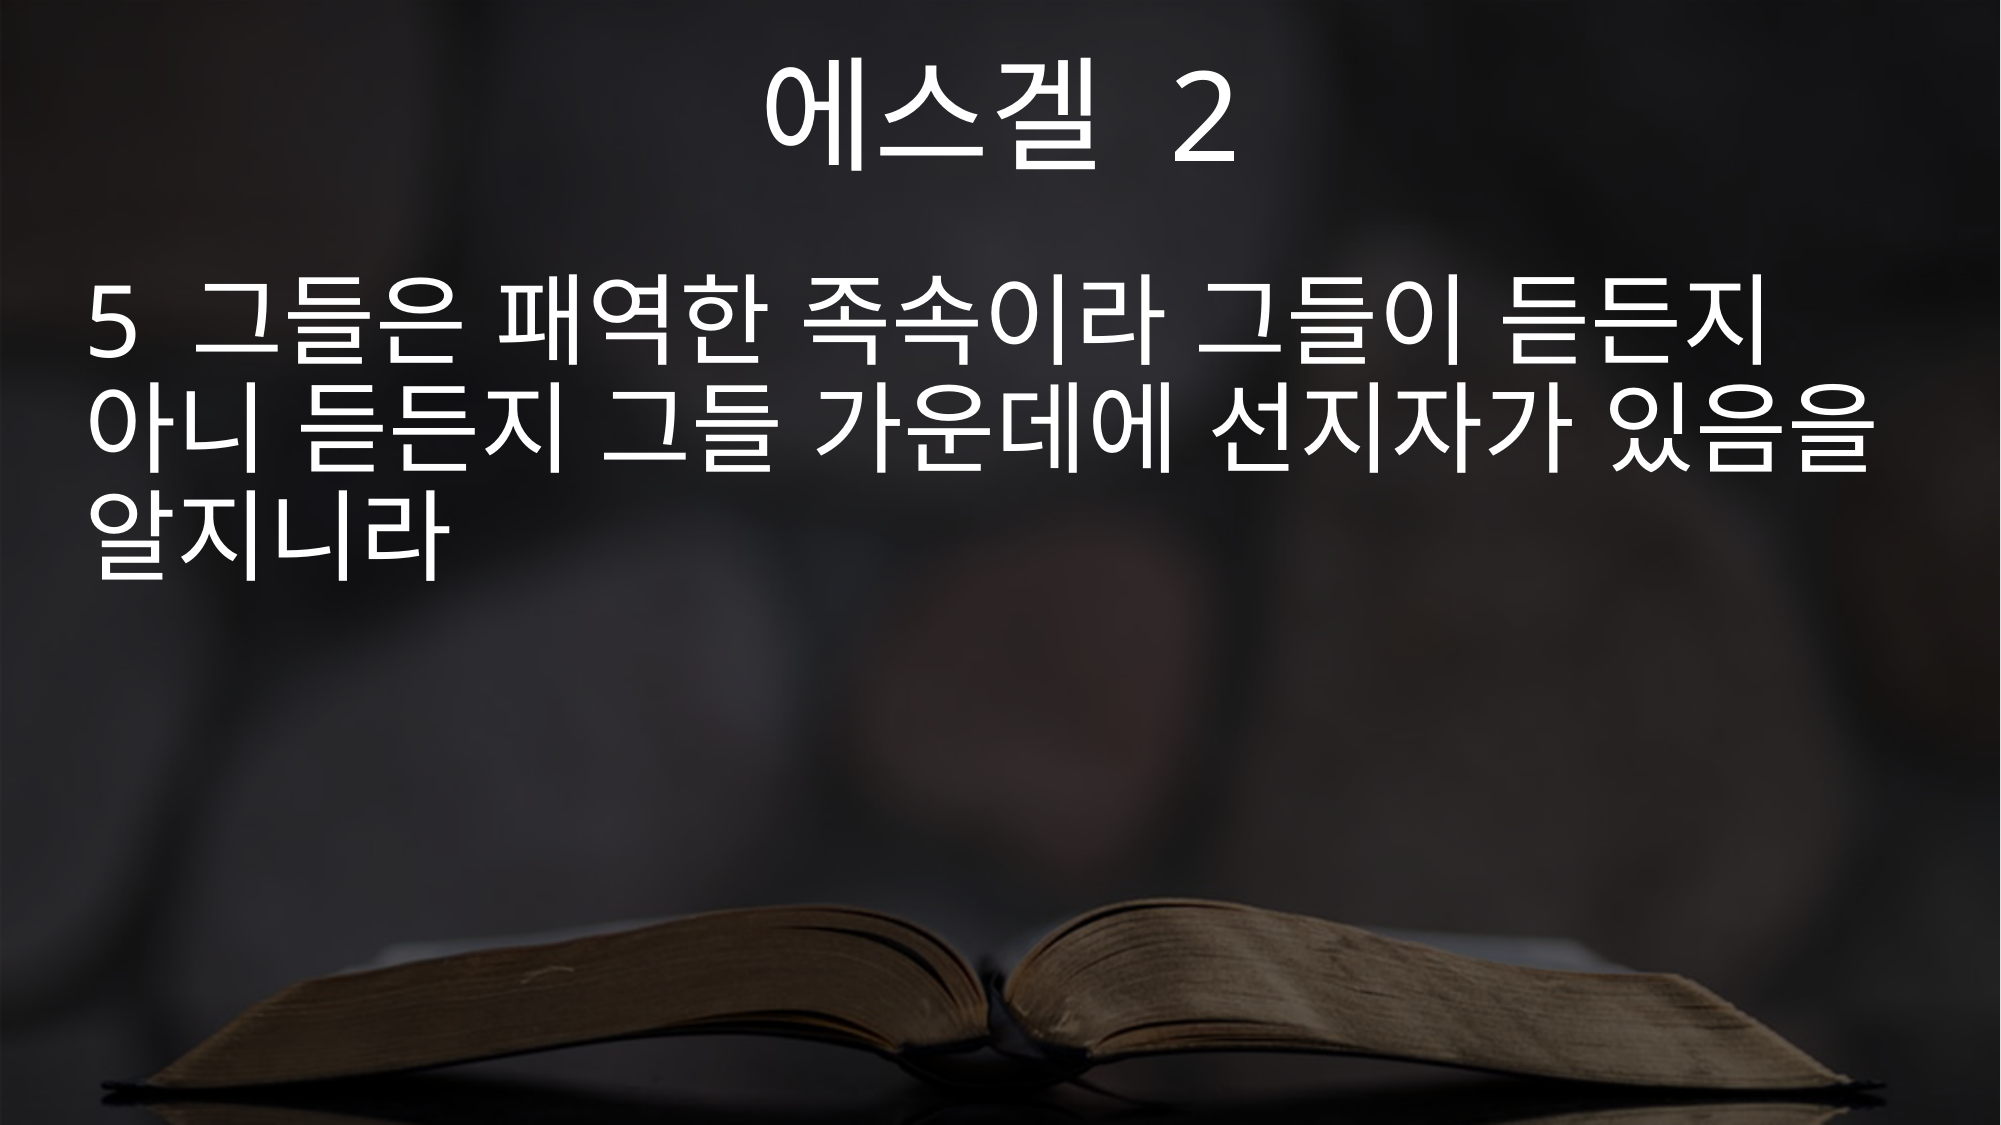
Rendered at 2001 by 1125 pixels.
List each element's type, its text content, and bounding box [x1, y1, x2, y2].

picture [0, 0, 2001, 1125]
footer 에스겔 2 [0, 32, 2000, 192]
list 5 그들은 패역한 족속이라 그들이 듣든지 아니 듣든지 그들 가운데에 선지자가 있음을 알지니라 [69, 263, 1953, 423]
